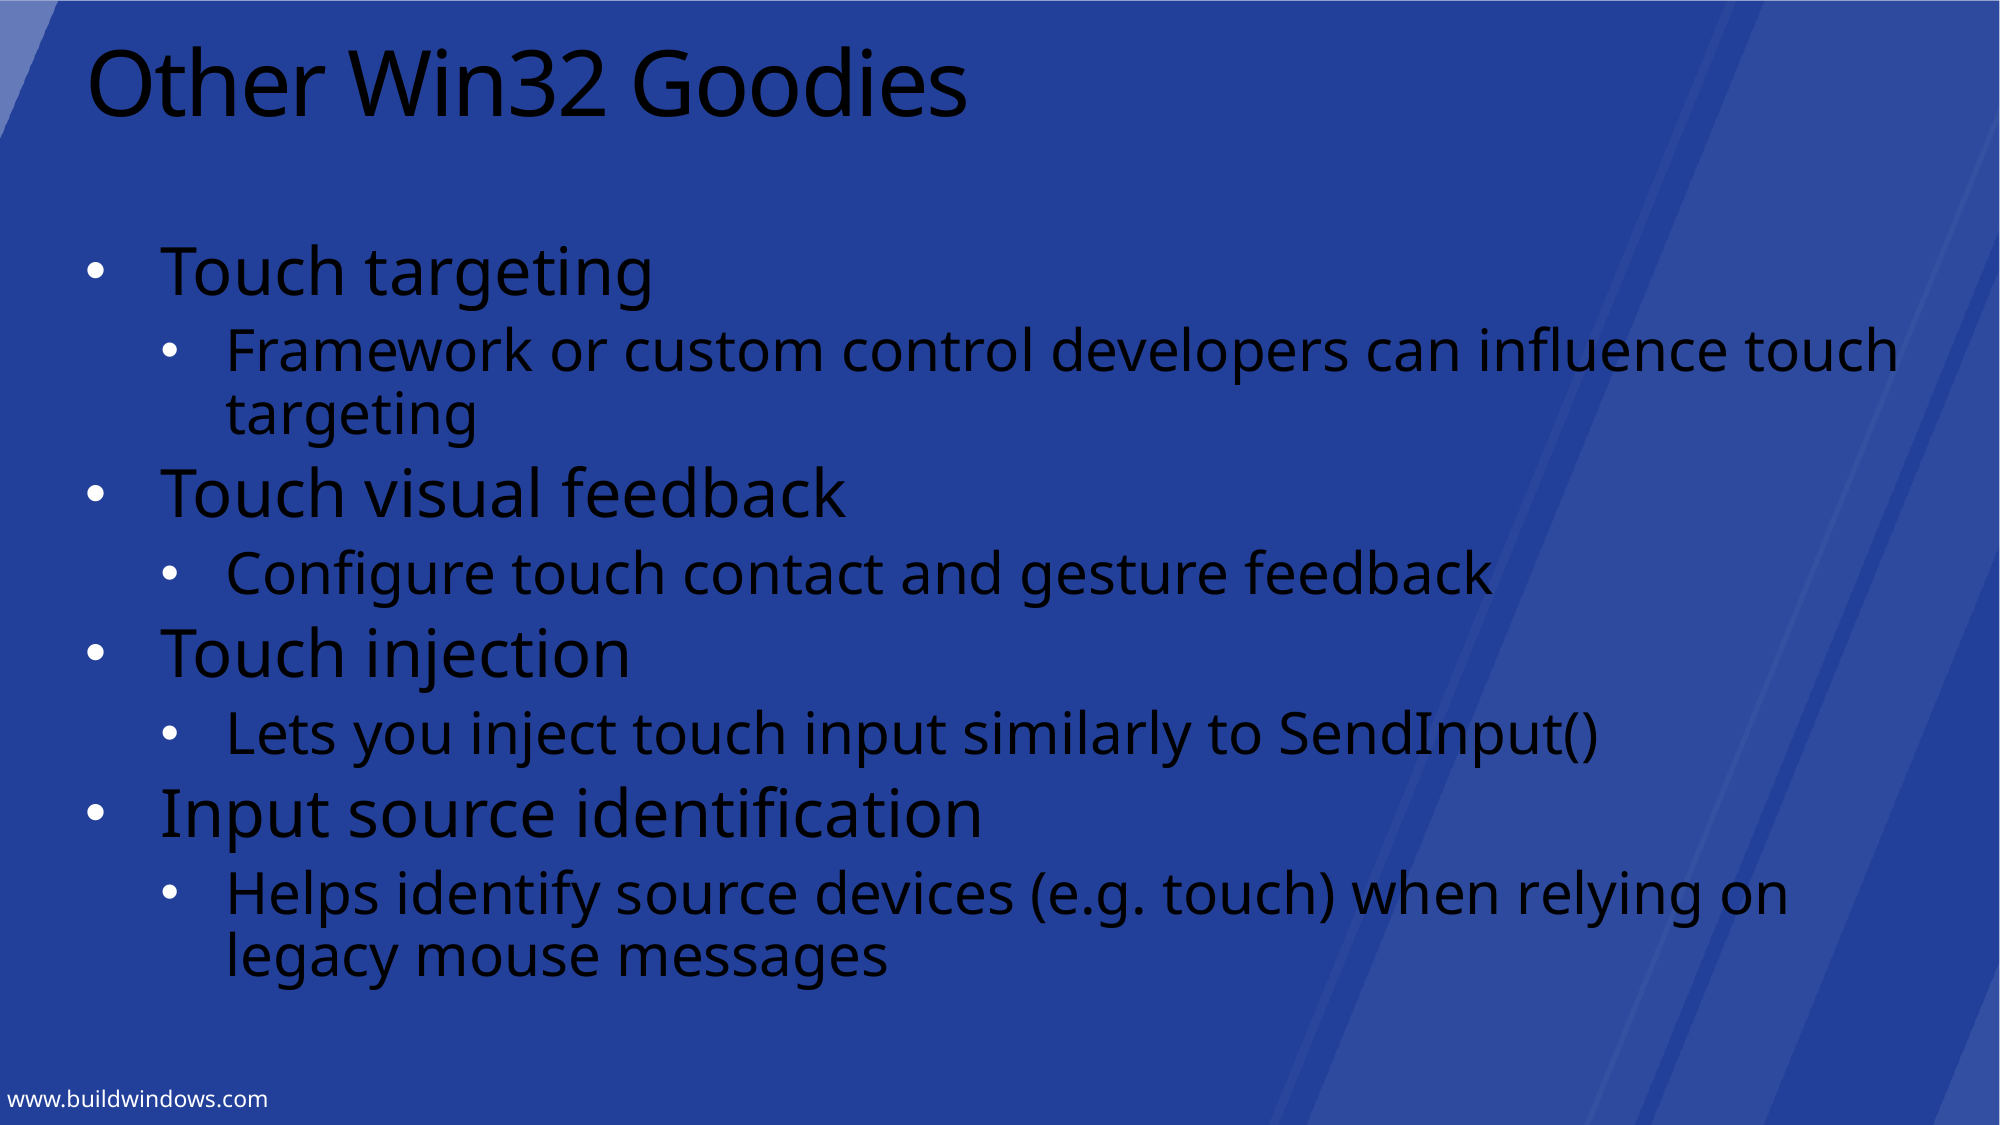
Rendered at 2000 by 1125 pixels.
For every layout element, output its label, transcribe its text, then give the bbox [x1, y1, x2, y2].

picture [0, 0, 2000, 1125]
list Touch targeting Framework or custom control developers can influence touch targeting Touch visual feedback Configure touch contact and gesture feedback Touch injection Lets you inject touch input similarly to SendInput() Input source identification Helps identify source devices (e.g. touch) when relying on legacy mouse messages [85, 237, 1914, 1088]
title Other Win32 Goodies [85, 37, 1914, 138]
